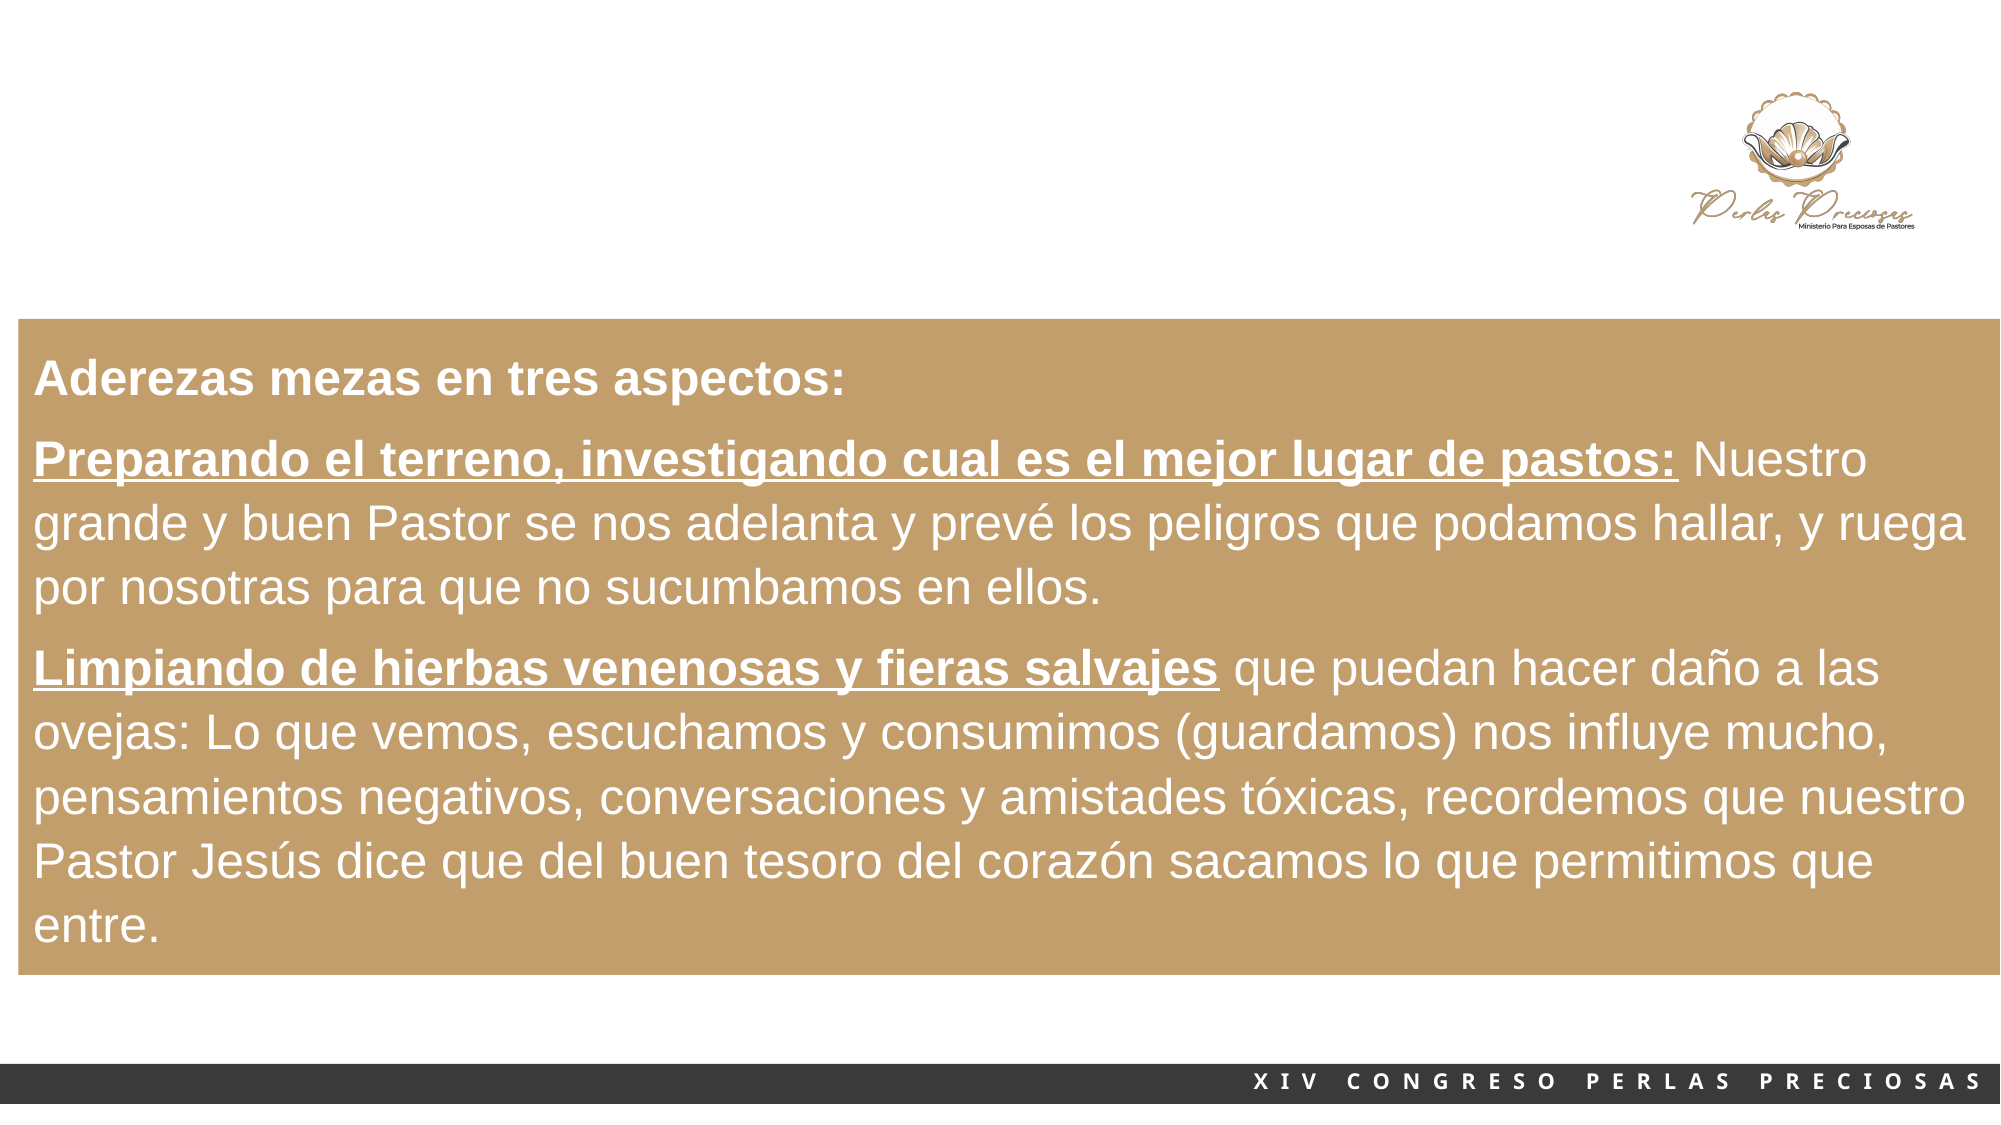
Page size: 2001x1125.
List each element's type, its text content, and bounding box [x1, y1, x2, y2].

picture [1650, 16, 1954, 320]
subtitle XIV CONGRESO PERLAS PRECIOSAS [1238, 1062, 2000, 1104]
text_box [0, 1062, 2000, 1105]
text_box Aderezas mezas en tres aspectos: Preparando el terreno, investigando cual es el mejor lugar de pastos: Nuestro grande y buen Pastor se nos adelanta y prevé los peligros que podamos hallar, y ruega por nosotras para que no sucumbamos en ellos. Limpiando de hierbas venenosas y fieras salvajes que puedan hacer daño a las ovejas: Lo que vemos, escuchamos y consumimos (guardamos) nos influye mucho, pensamientos negativos, conversaciones y amistades tóxicas, recordemos que nuestro Pastor Jesús dice que del buen tesoro del corazón sacamos lo que permitimos que entre. [17, 317, 2000, 976]
